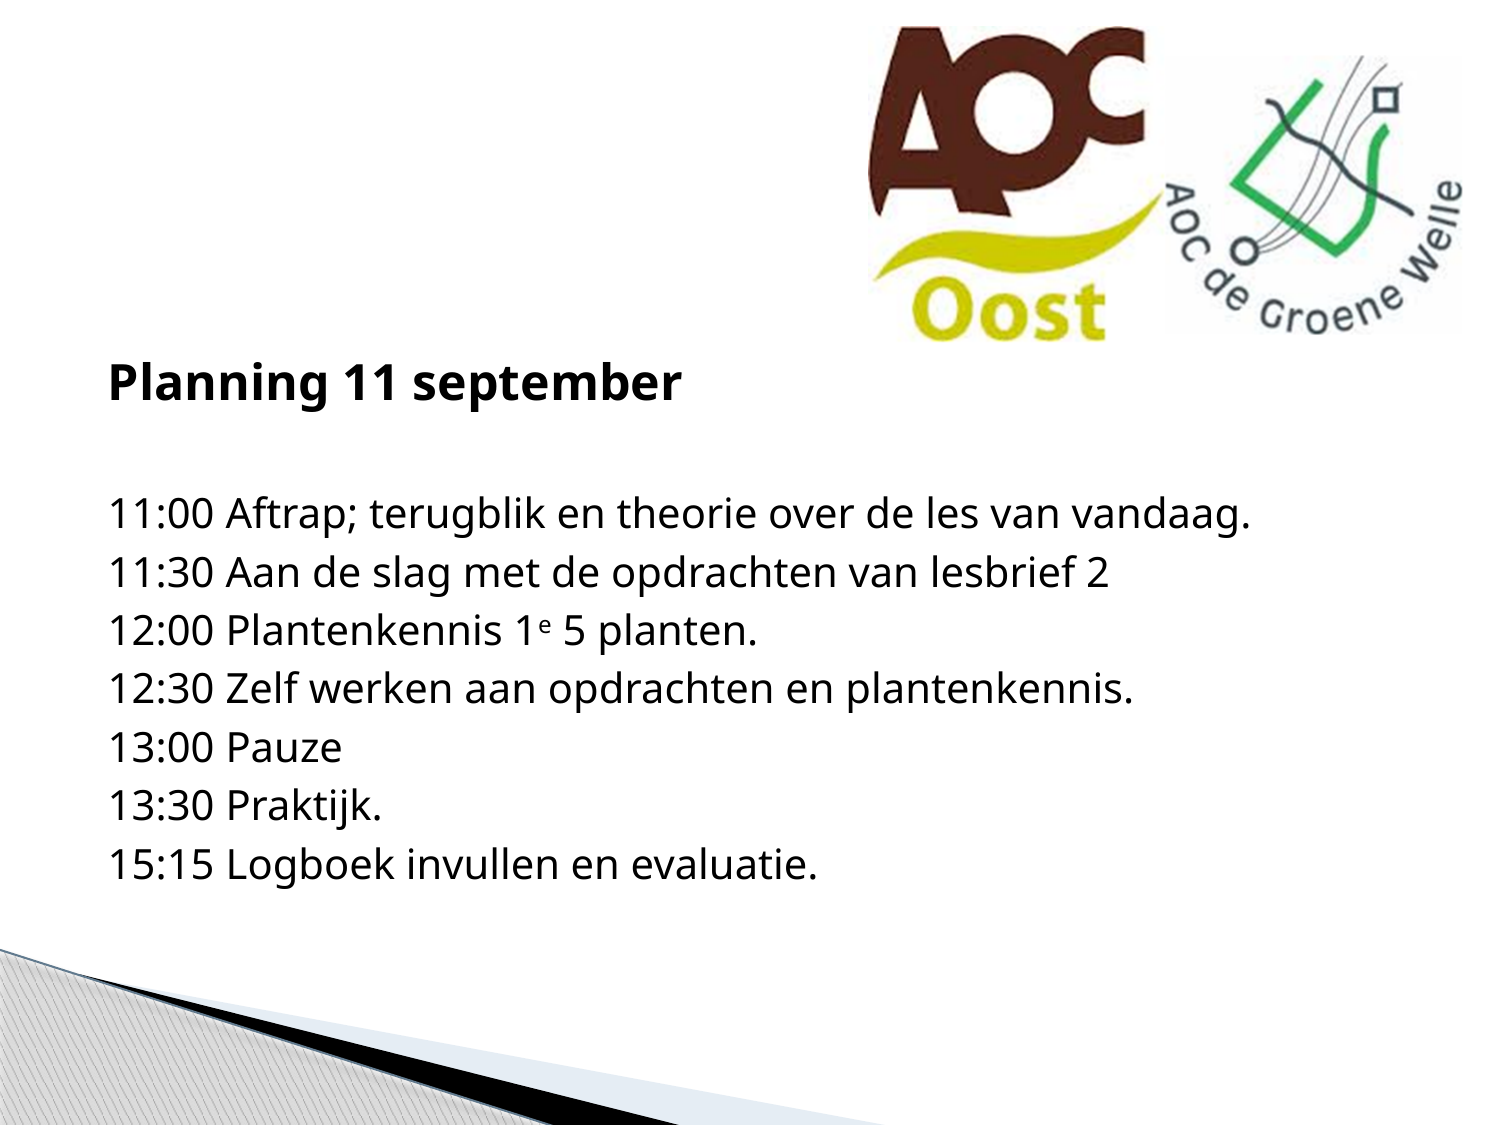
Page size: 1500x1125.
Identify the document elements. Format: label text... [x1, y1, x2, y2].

list Planning 11 september 11:00 Aftrap; terugblik en theorie over de les van vandaag. 11:30 Aan de slag met de opdrachten van lesbrief 2 12:00 Plantenkennis 1e 5 planten. 12:30 Zelf werken aan opdrachten en plantenkennis. 13:00 Pauze 13:30 Praktijk. 15:15 Logboek invullen en evaluatie. [75, 267, 1425, 986]
picture [867, 26, 1473, 365]
